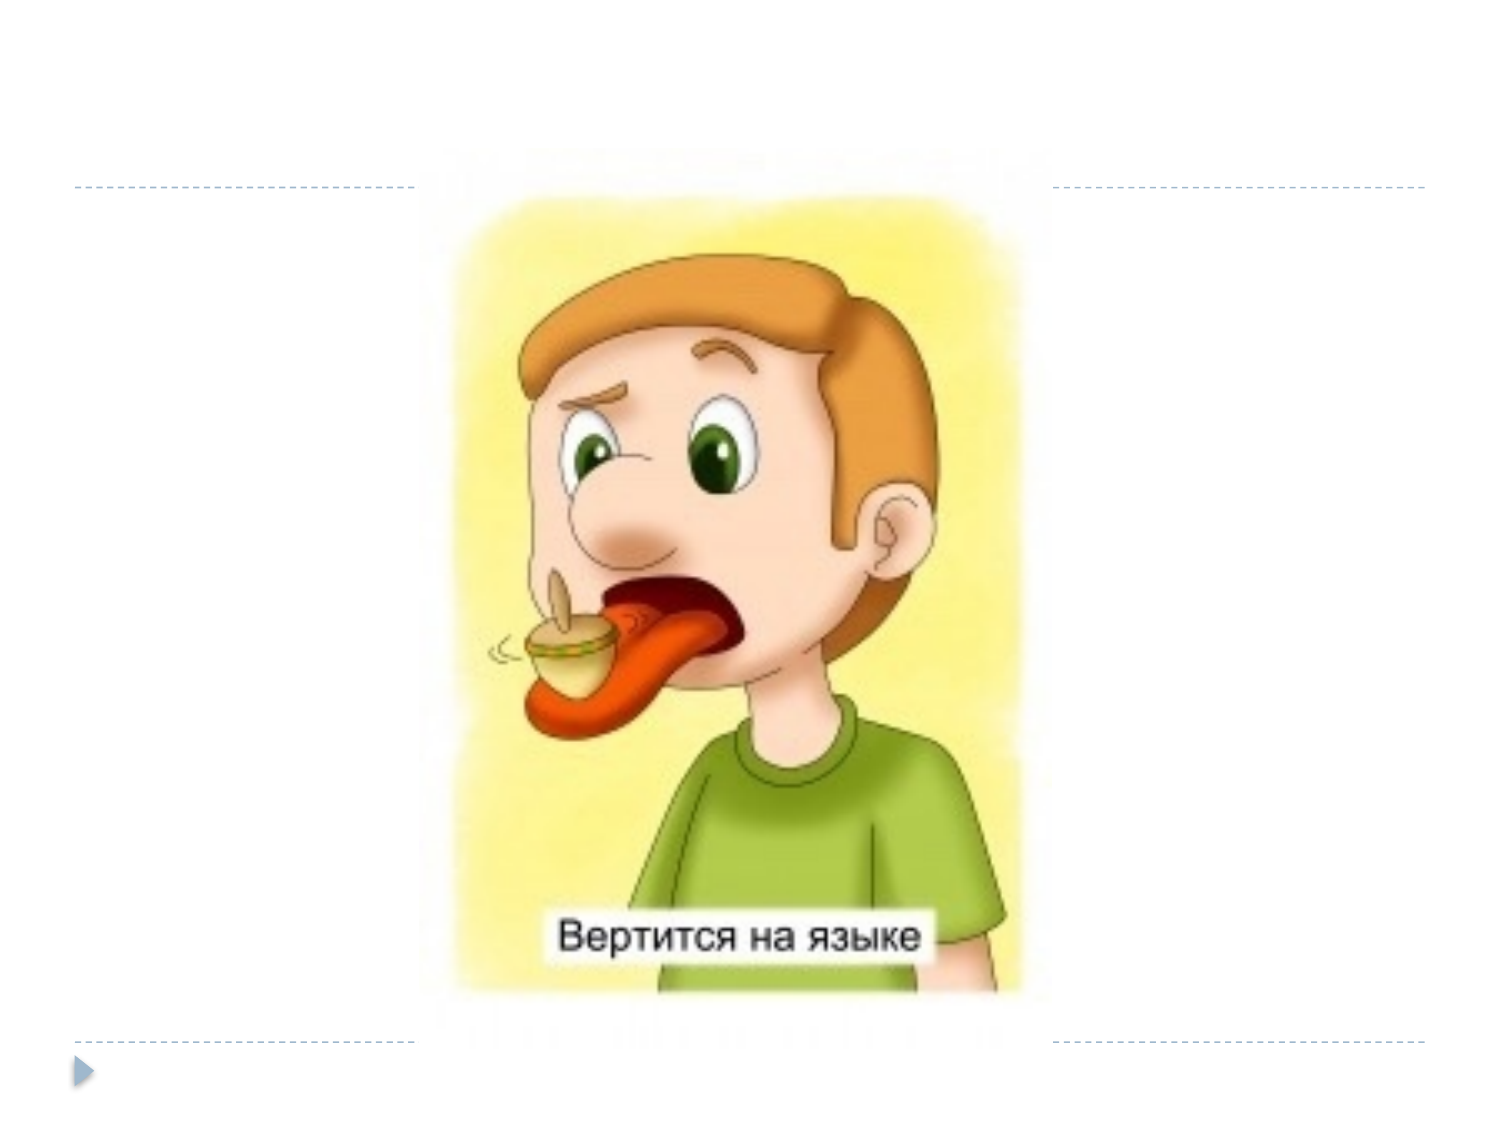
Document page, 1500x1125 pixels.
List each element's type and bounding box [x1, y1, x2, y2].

picture [418, 148, 1053, 1049]
